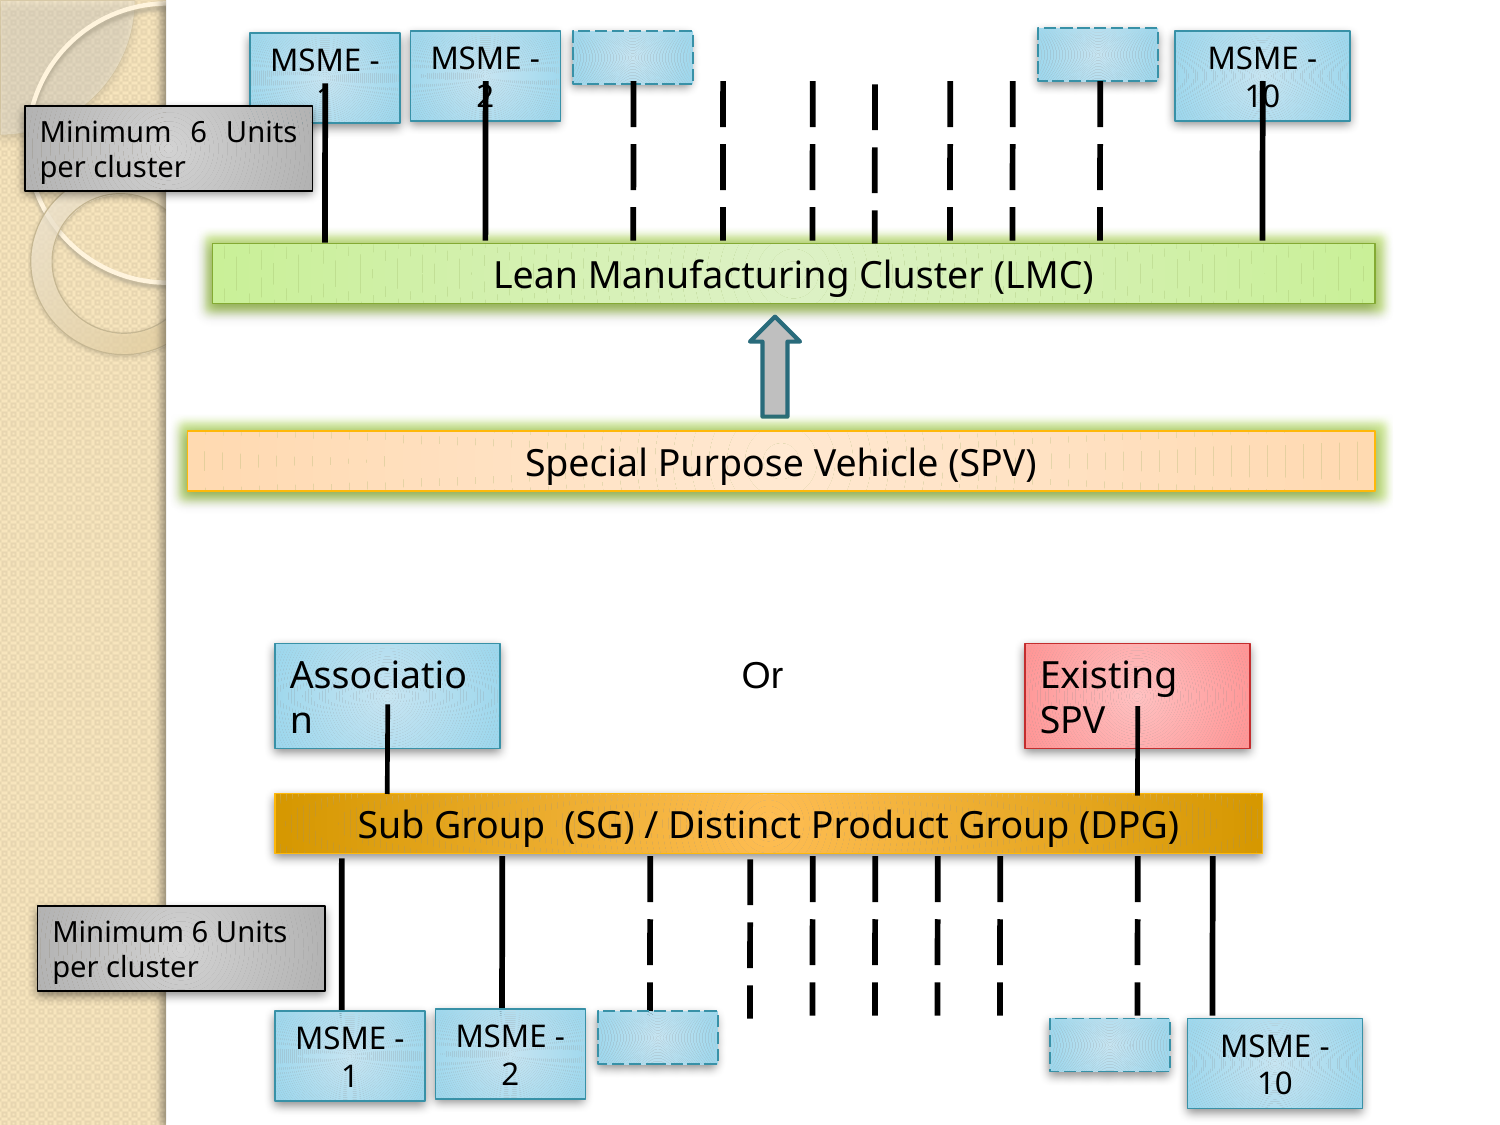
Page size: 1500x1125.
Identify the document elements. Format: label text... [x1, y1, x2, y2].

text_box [18, 626, 1438, 1094]
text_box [12, 18, 1451, 520]
text_box MSME -10 [1187, 1104, 1363, 1109]
